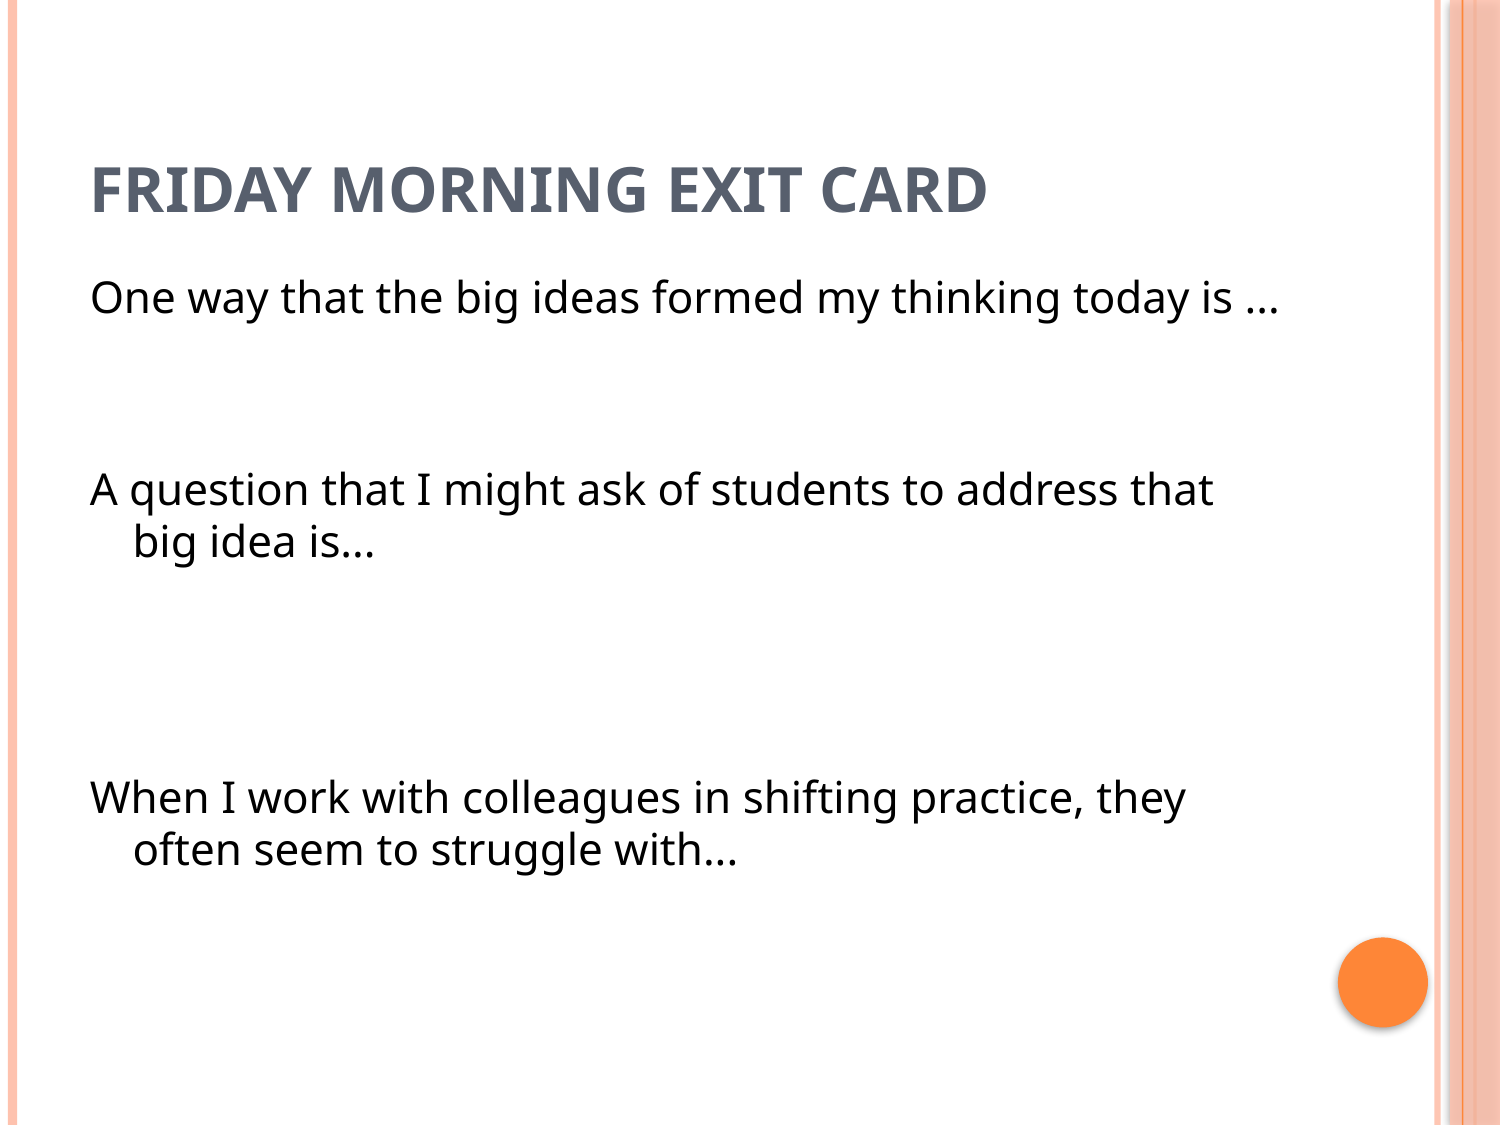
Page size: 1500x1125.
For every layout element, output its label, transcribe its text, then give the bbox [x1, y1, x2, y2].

list One way that the big ideas formed my thinking today is ... A question that I might ask of students to address that big idea is... When I work with colleagues in shifting practice, they often seem to struggle with... [75, 262, 1300, 1062]
title Friday Morning Exit Card [75, 45, 1300, 233]
